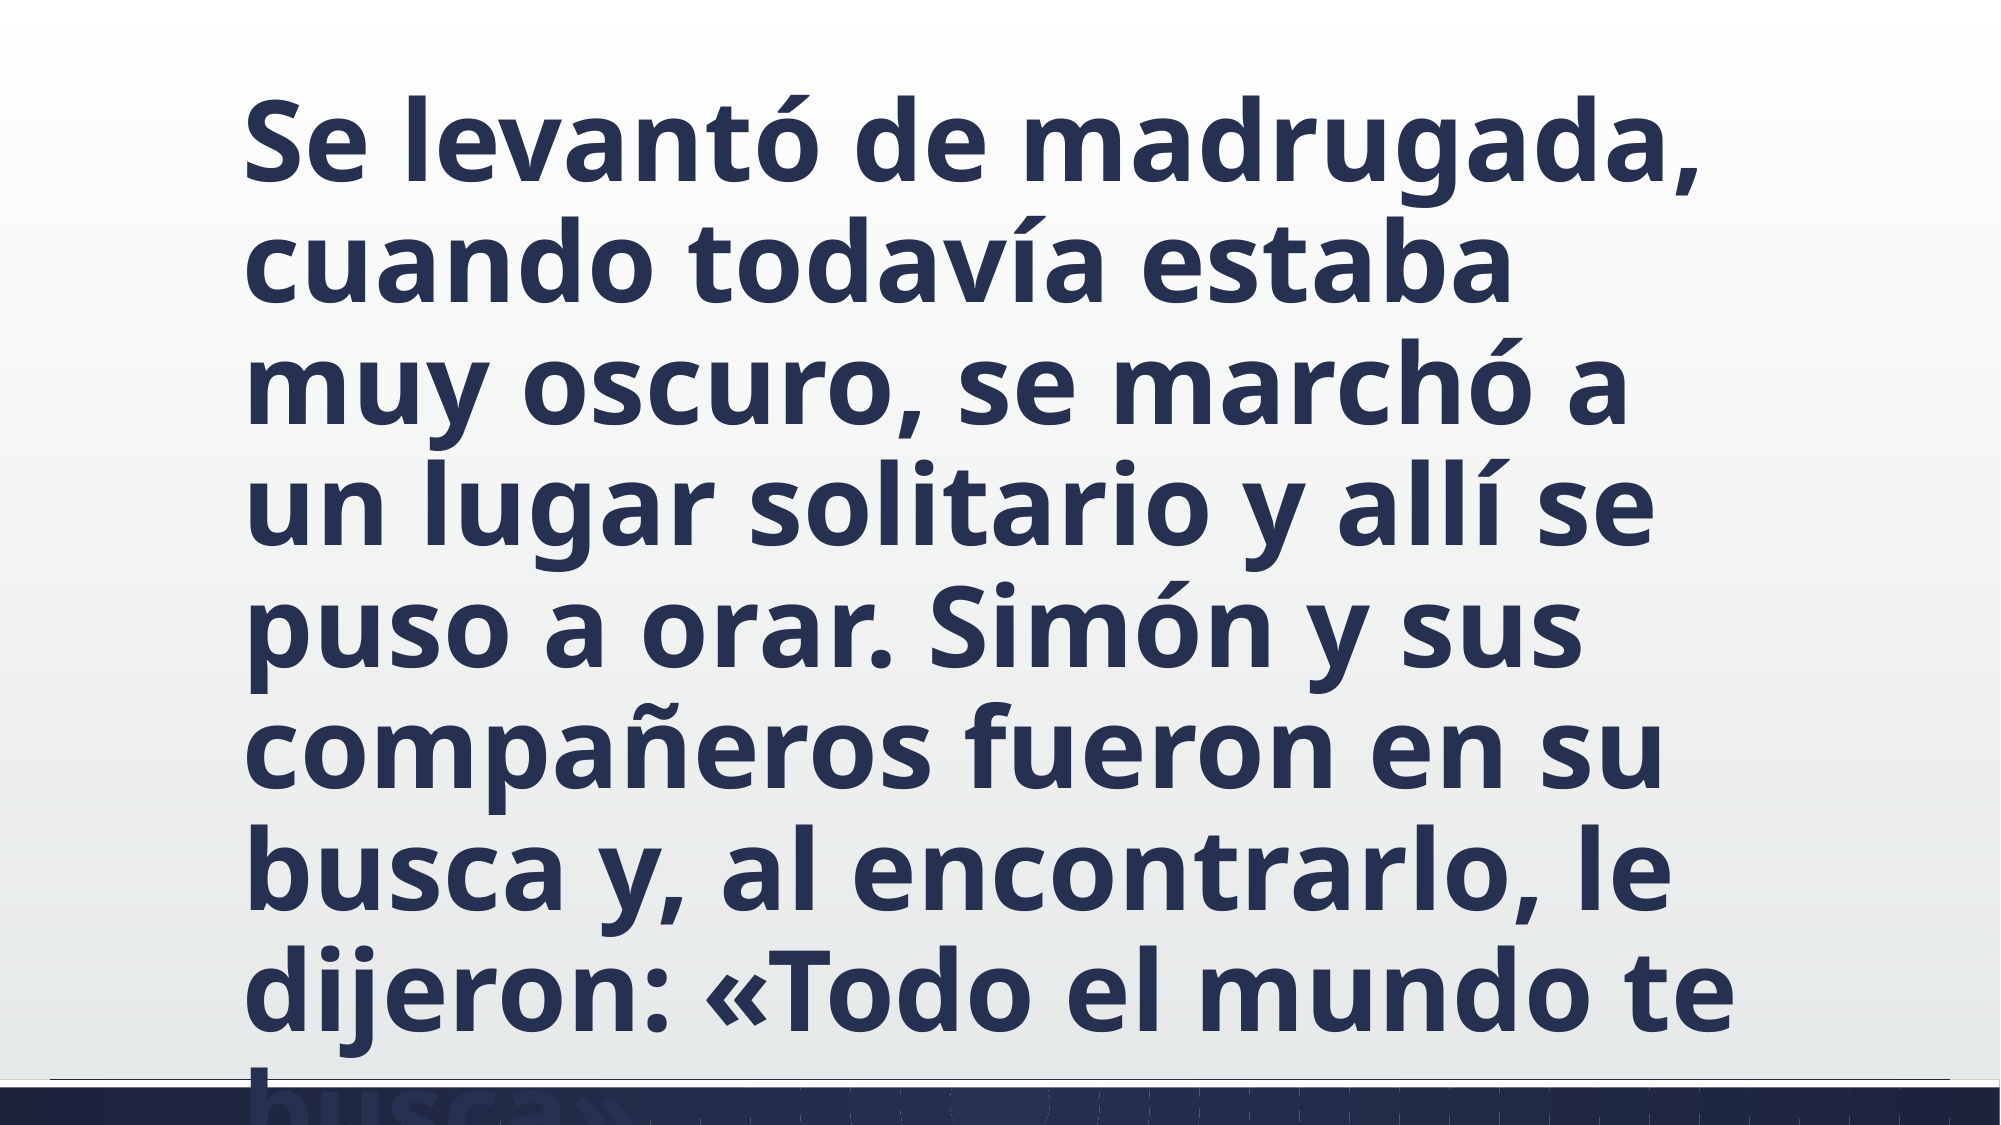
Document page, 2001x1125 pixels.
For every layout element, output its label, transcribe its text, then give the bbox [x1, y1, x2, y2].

list Se levantó de madrugada, cuando todavía estaba muy oscuro, se marchó a un lugar solitario y allí se puso a orar. Simón y sus compañeros fueron en su busca y, al encontrarlo, le dijeron: «Todo el mundo te busca». [219, 76, 1780, 990]
